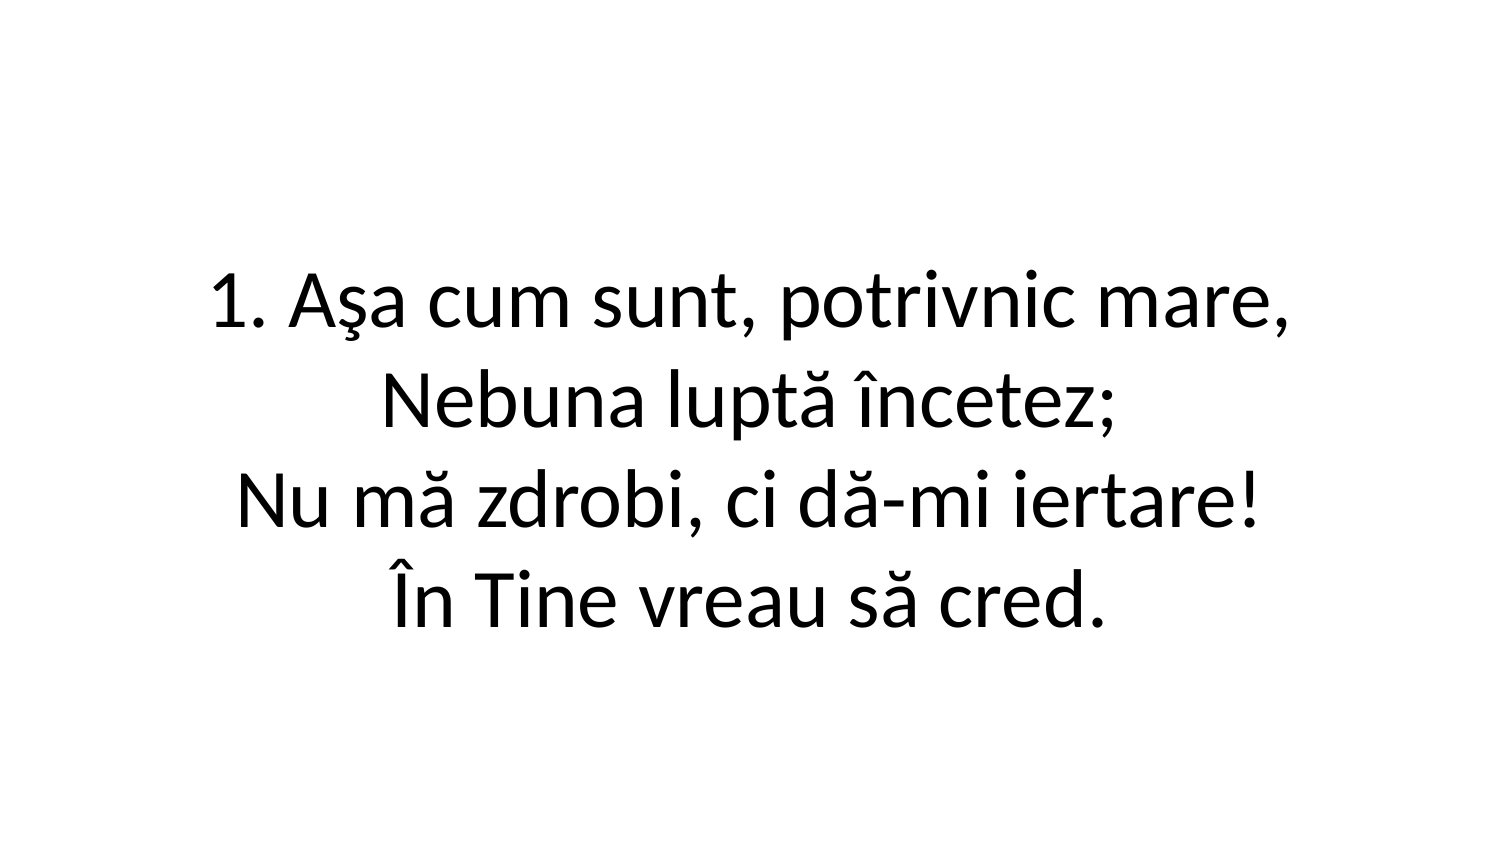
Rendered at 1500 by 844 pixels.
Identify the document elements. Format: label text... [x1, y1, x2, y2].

text_box 1. Aşa cum sunt, potrivnic mare, Nebuna luptă încetez; Nu mă zdrobi, ci dă-mi iertare! În Tine vreau să cred. [191, 192, 1309, 652]
